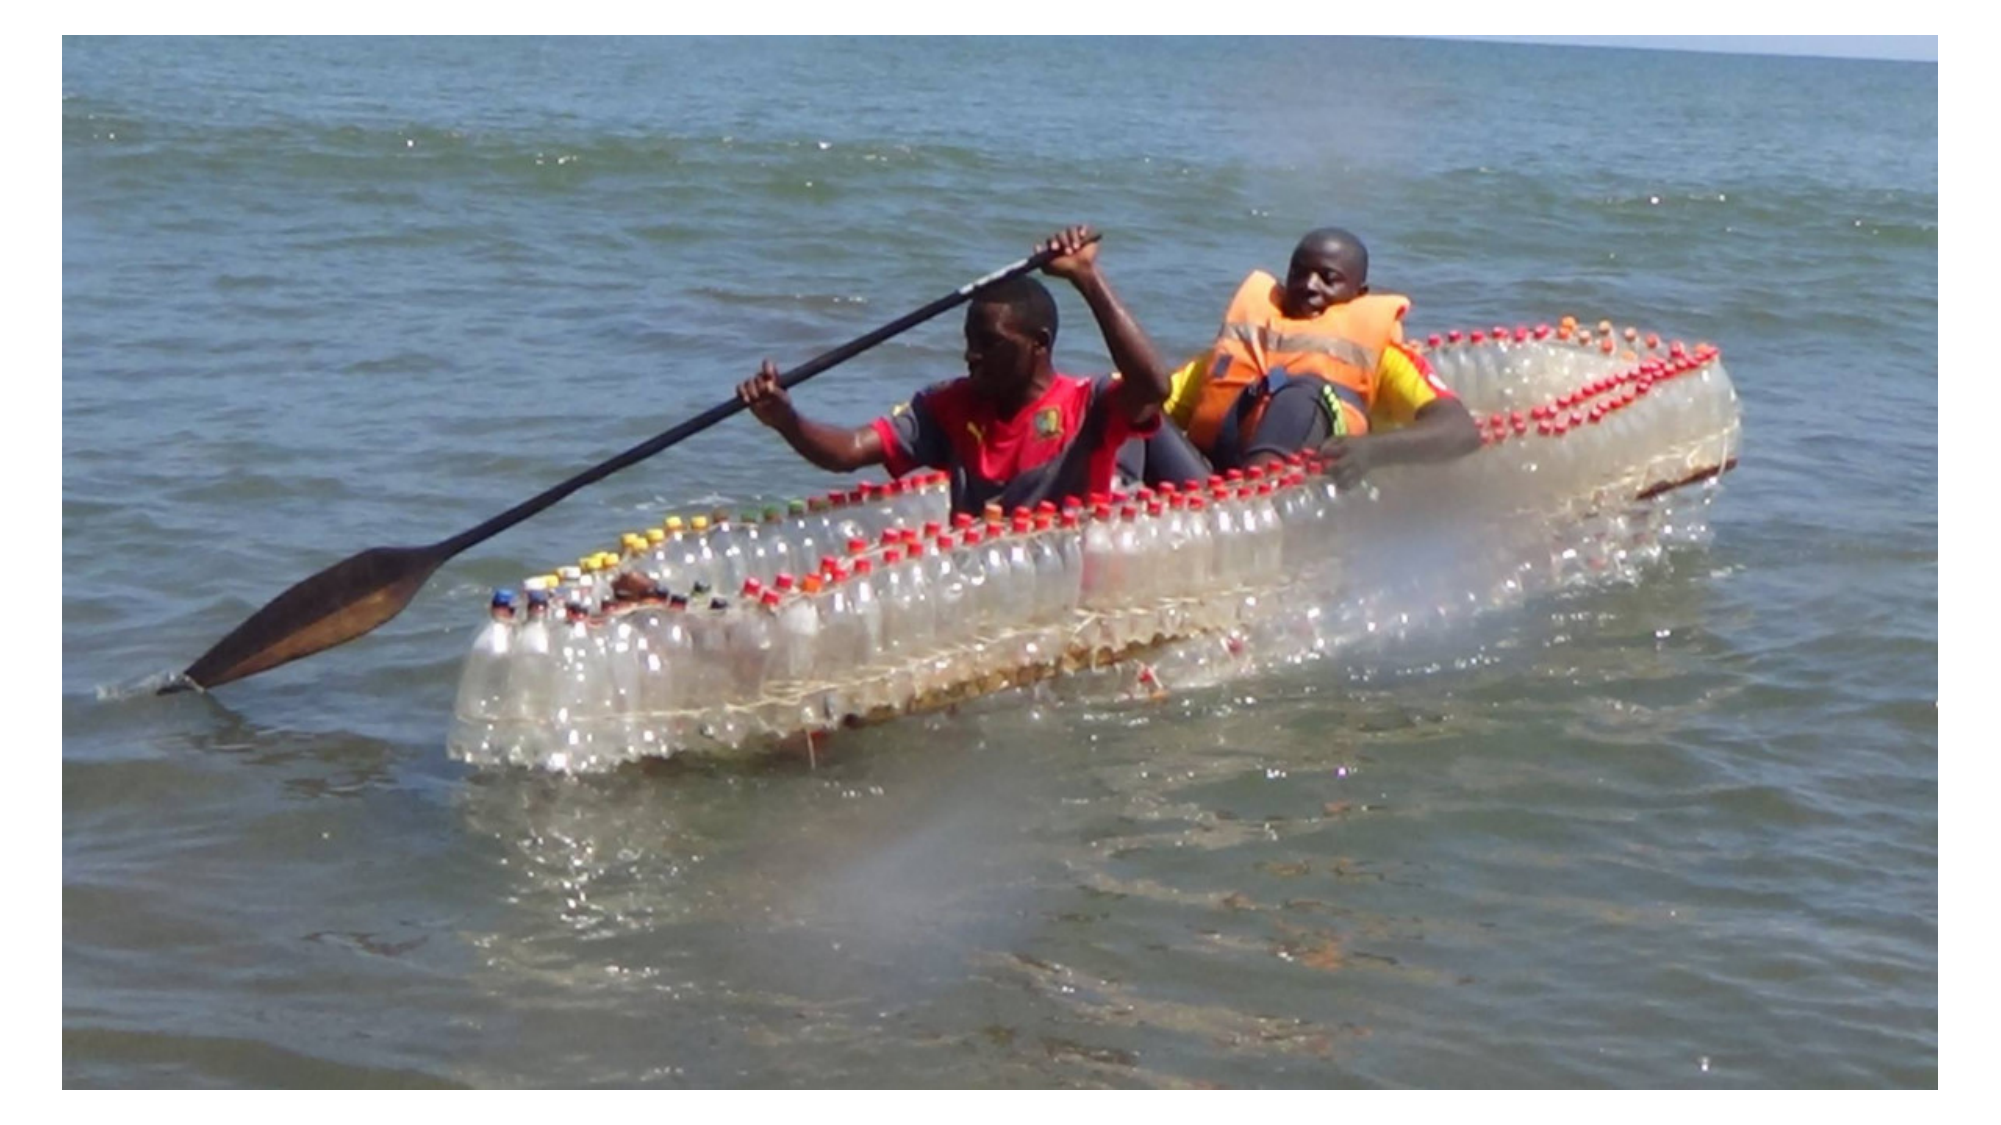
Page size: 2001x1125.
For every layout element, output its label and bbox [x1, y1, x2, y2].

picture [62, 34, 1938, 1091]
